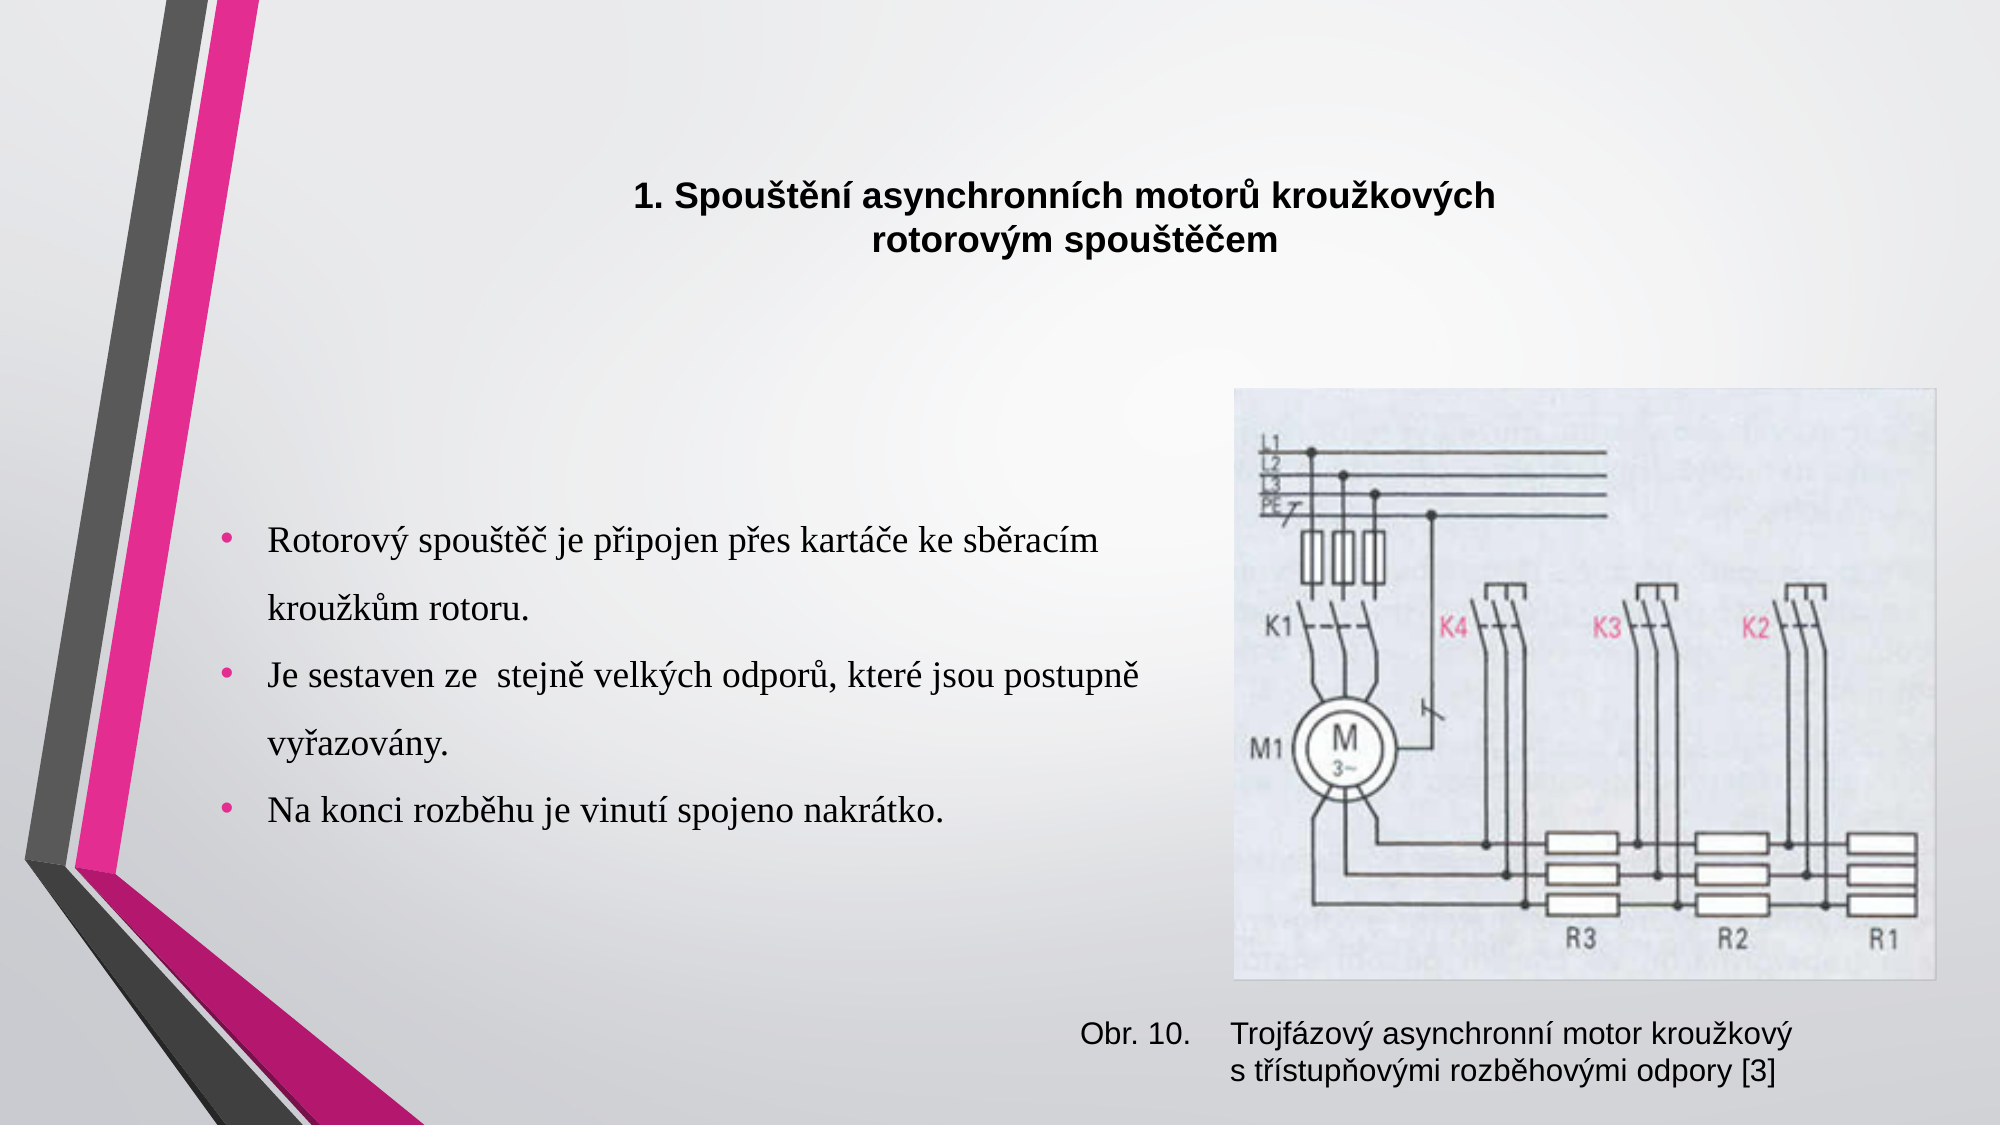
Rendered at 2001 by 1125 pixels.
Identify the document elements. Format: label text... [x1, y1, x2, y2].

text_box Obr. 10. Trojfázový asynchronní motor kroužkový s třístupňovými rozběhovými odpory [3] [1065, 1005, 2000, 1096]
title 1. Spouštění asynchronních motorů kroužkových rotorovým spouštěčem [243, 112, 1887, 313]
text_box Rotorový spouštěč je připojen přes kartáče ke sběracím kroužkům rotoru. Je sestaven ze stejně velkých odporů, které jsou postupně vyřazovány. Na konci rozběhu je vinutí spojeno nakrátko. [205, 485, 1206, 838]
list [1233, 387, 1939, 984]
